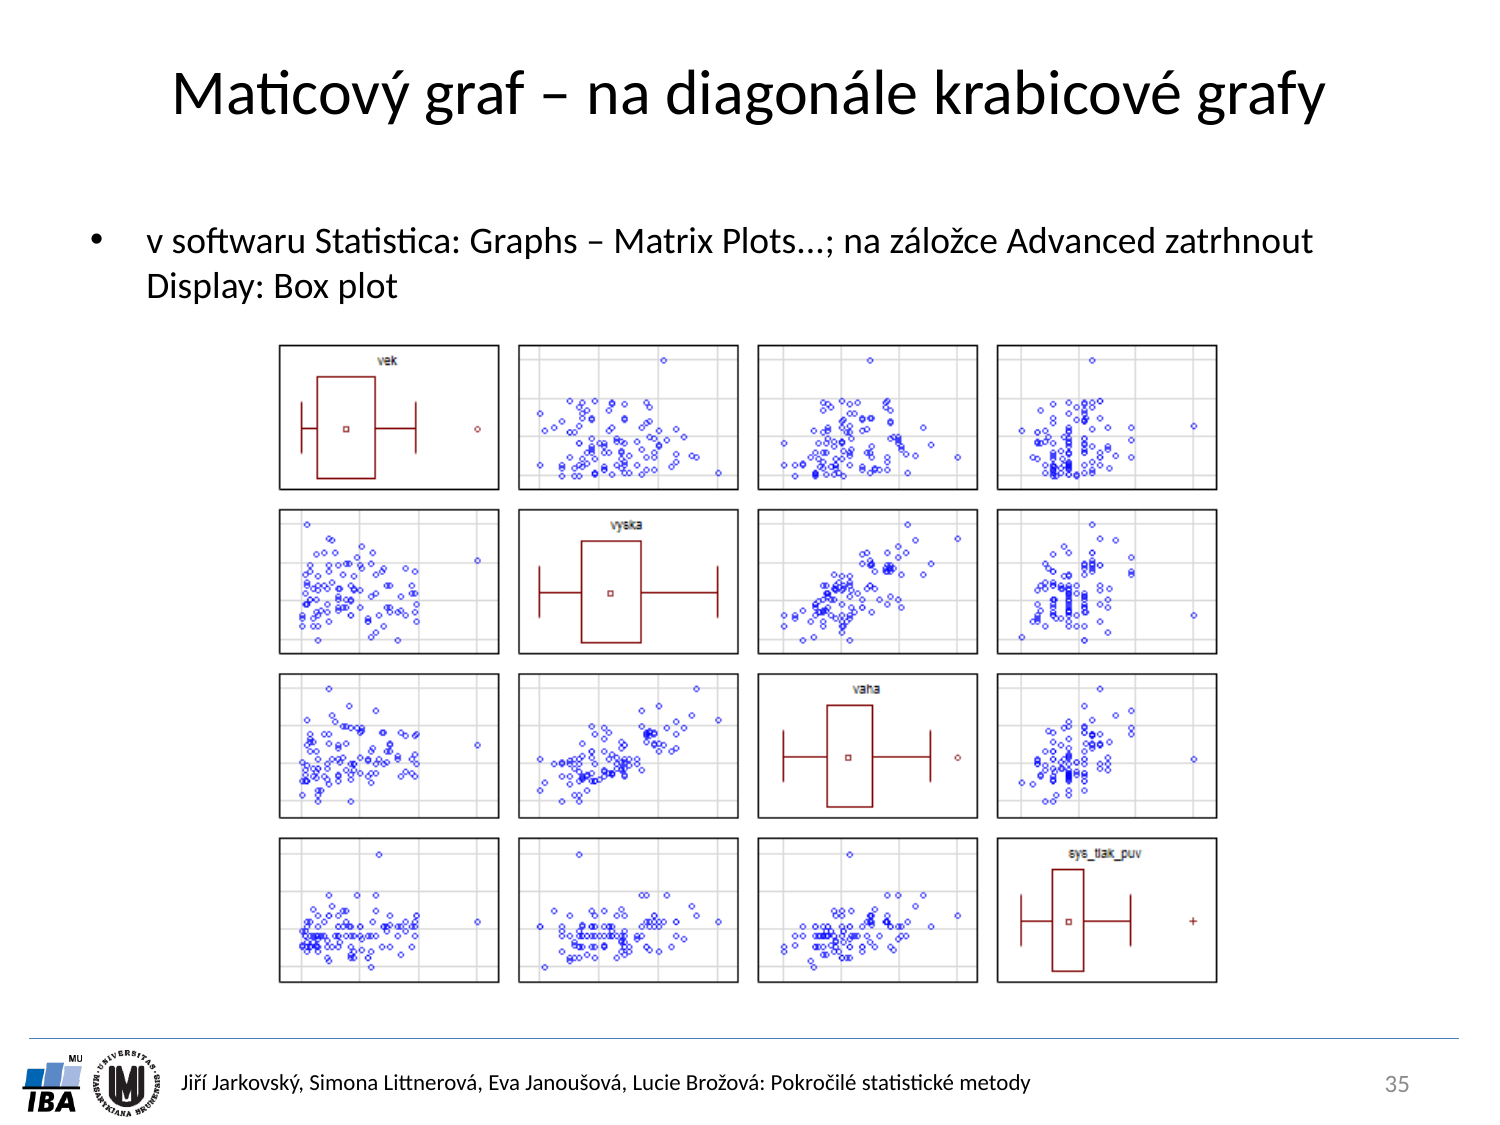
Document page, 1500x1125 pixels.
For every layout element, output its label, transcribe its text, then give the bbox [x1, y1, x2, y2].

picture [93, 1050, 160, 1117]
title Maticový graf – na diagonále krabicové grafy [75, 42, 1425, 135]
picture [262, 337, 1238, 1002]
picture [22, 1055, 82, 1112]
slide_number 35 [1074, 1052, 1425, 1113]
list v softwaru Statistica: Graphs – Matrix Plots...; na záložce Advanced zatrhnout Display: Box plot [75, 208, 1425, 1005]
